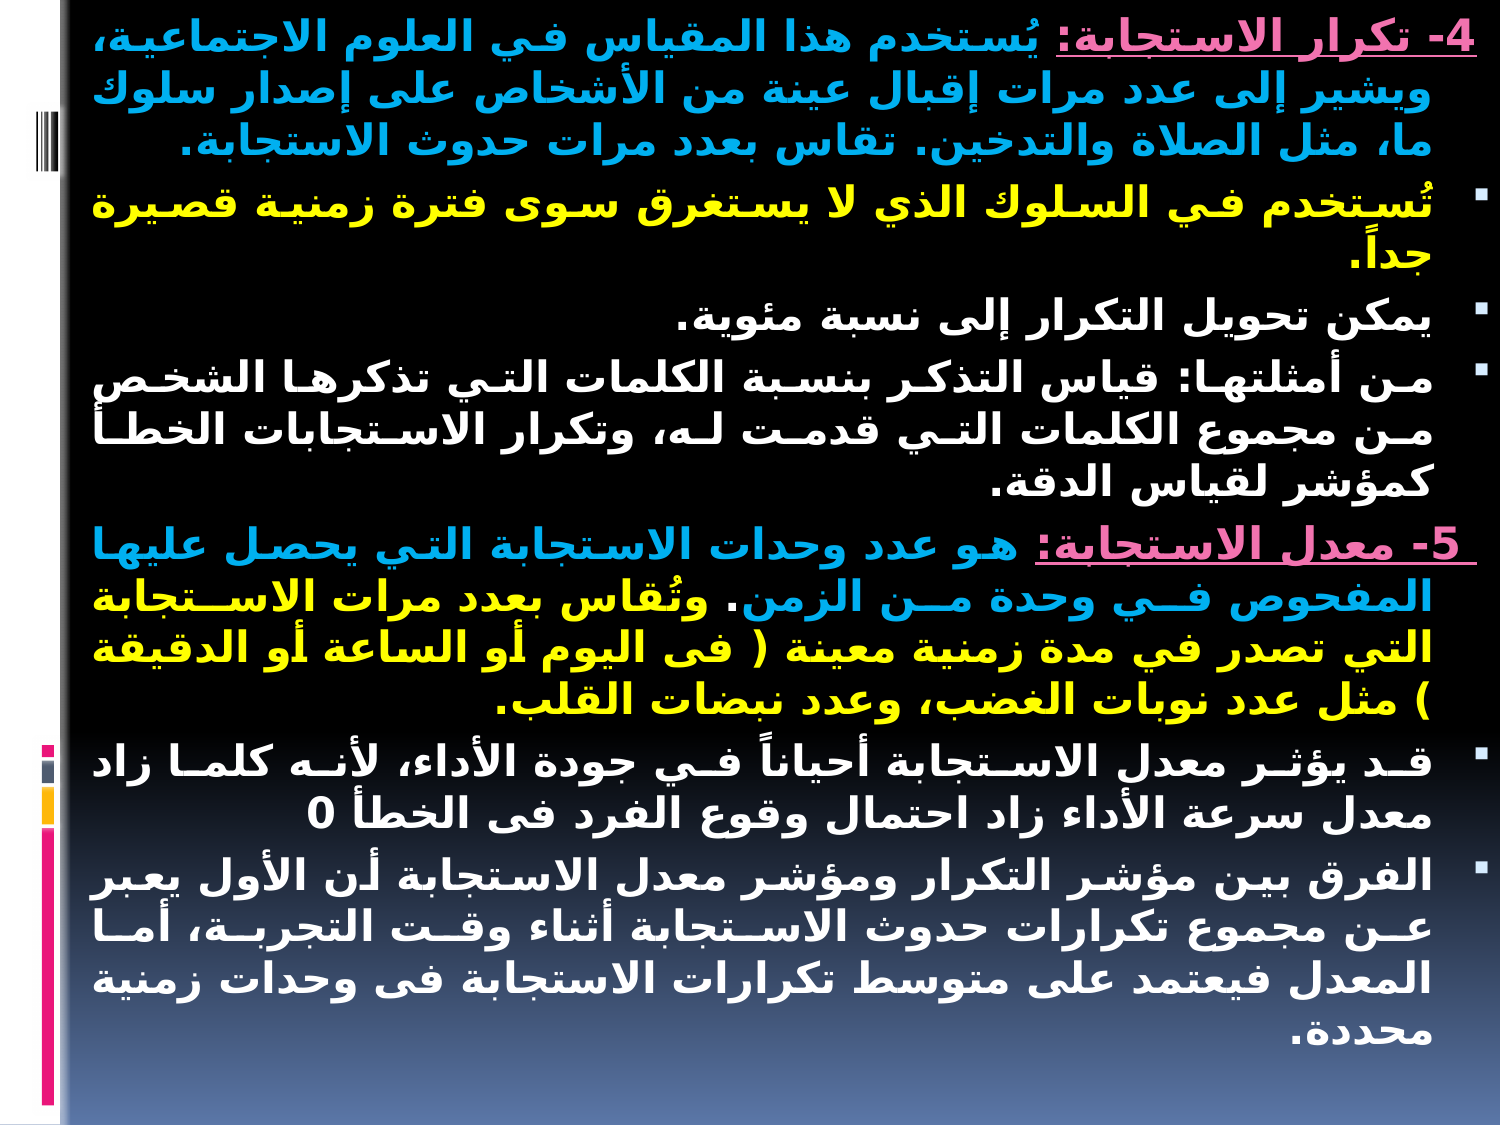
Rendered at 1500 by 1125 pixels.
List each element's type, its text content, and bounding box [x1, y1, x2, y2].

list 4- تكرار الاستجابة: يُستخدم هذا المقياس في العلوم الاجتماعية، ويشير إلى عدد مرات إقبال عينة من الأشخاص على إصدار سلوك ما، مثل الصلاة والتدخين. تقاس بعدد مرات حدوث الاستجابة. تُستخدم في السلوك الذي لا يستغرق سوى فترة زمنية قصيرة جداً. يمكن تحويل التكرار إلى نسبة مئوية. من أمثلتها: قياس التذكر بنسبة الكلمات التي تذكرها الشخص من مجموع الكلمات التي قدمت له، وتكرار الاستجابات الخطأ كمؤشر لقياس الدقة. 5- معدل الاستجابة: هو عدد وحدات الاستجابة التي يحصل عليها المفحوص في وحدة من الزمن. وتُقاس بعدد مرات الاستجابة التي تصدر في مدة زمنية معينة ( فى اليوم أو الساعة أو الدقيقة ) مثل عدد نوبات الغضب، وعدد نبضات القلب. قد يؤثر معدل الاستجابة أحياناً في جودة الأداء، لأنه كلما زاد معدل سرعة الأداء زاد احتمال وقوع الفرد فى الخطأ 0 الفرق بين مؤشر التكرار ومؤشر معدل الاستجابة أن الأول يعبر عن مجموع تكرارات حدوث الاستجابة أثناء وقت التجربة، أما المعدل فيعتمد على متوسط تكرارات الاستجابة فى وحدات زمنية محددة. [76, 0, 1500, 1094]
